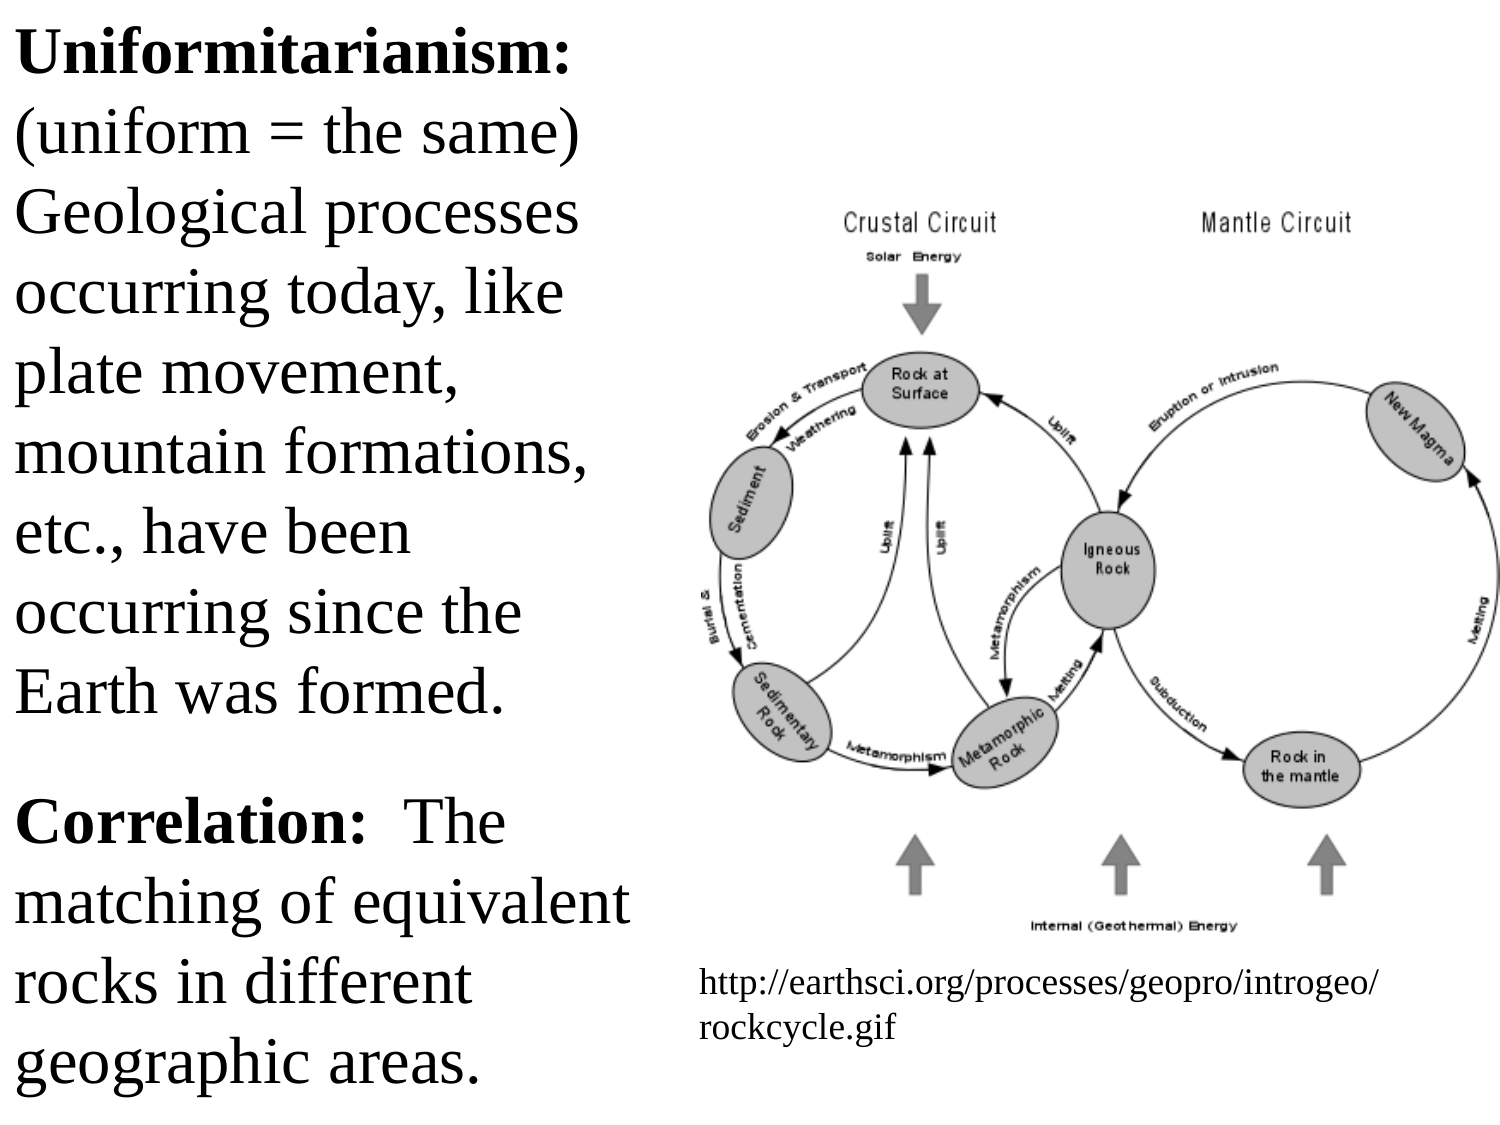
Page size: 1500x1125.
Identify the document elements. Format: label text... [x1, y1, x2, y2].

text_box Uniformitarianism: (uniform = the same) Geological processes occurring today, like plate movement, mountain formations, etc., have been occurring since the Earth was formed. Correlation: The matching of equivalent rocks in different geographic areas. [0, 0, 700, 1105]
picture [701, 210, 1500, 936]
text_box http://earthsci.org/processes/geopro/introgeo/rockcycle.gif [684, 949, 1475, 1055]
